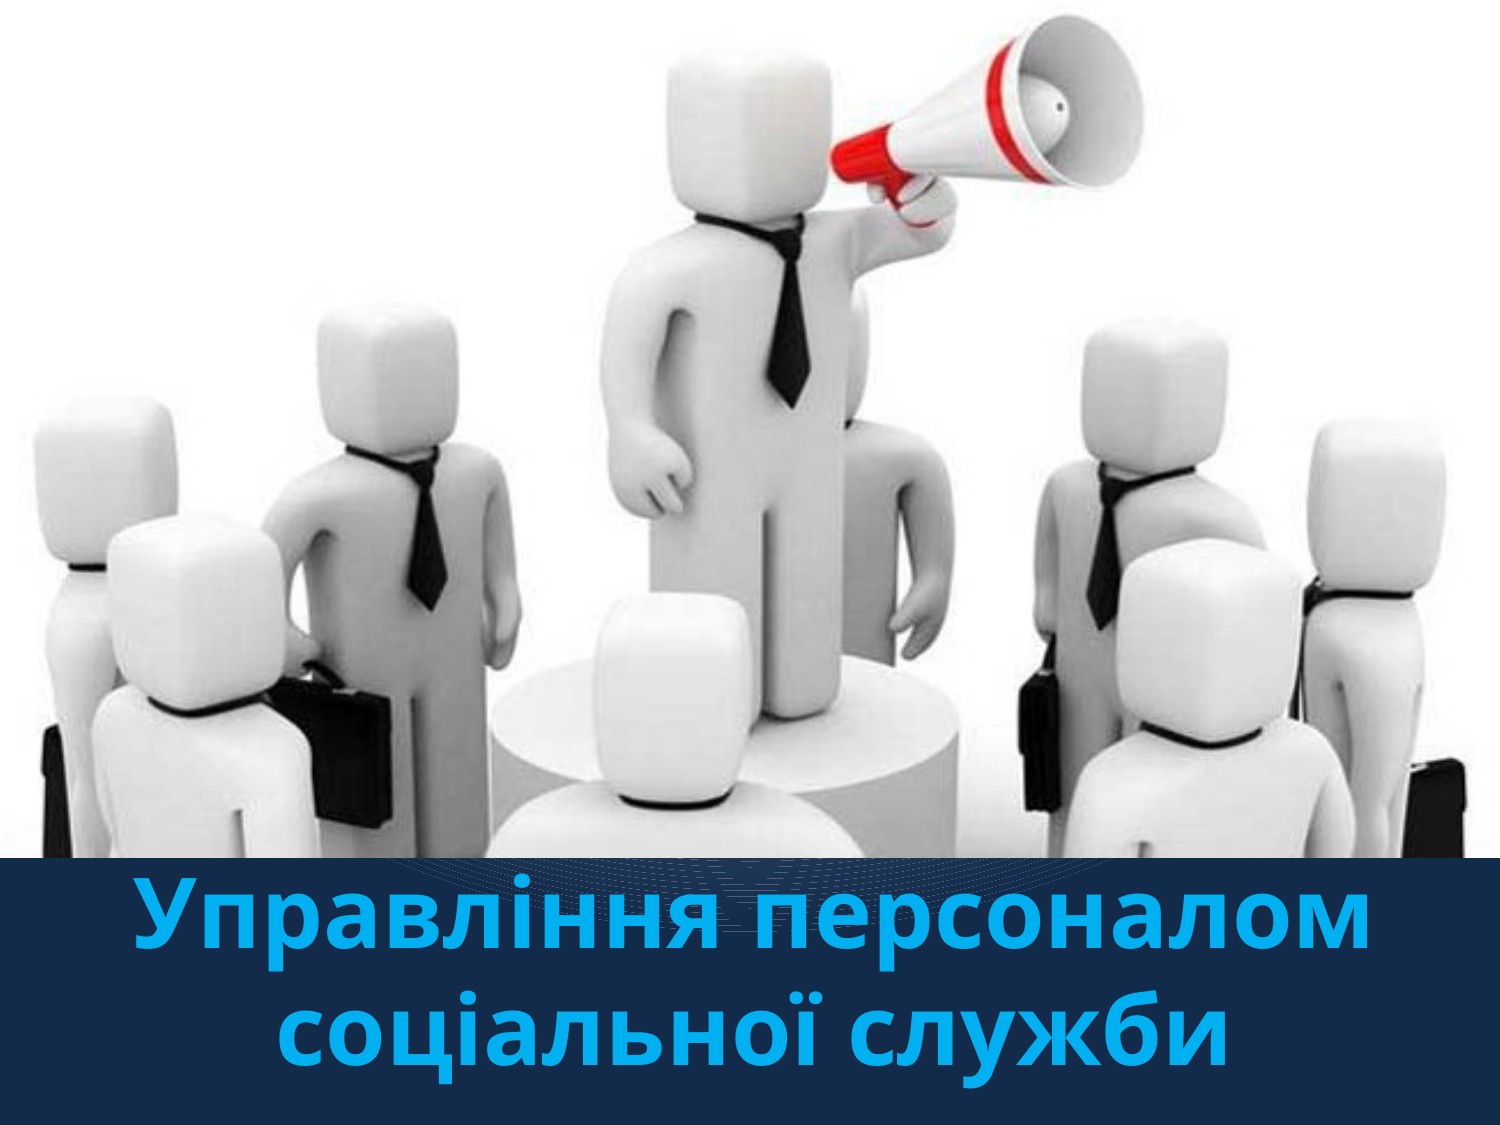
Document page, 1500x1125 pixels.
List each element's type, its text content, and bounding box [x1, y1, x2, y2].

picture [0, 0, 1500, 858]
title Управління персоналом соціальної служби [88, 866, 1414, 1125]
